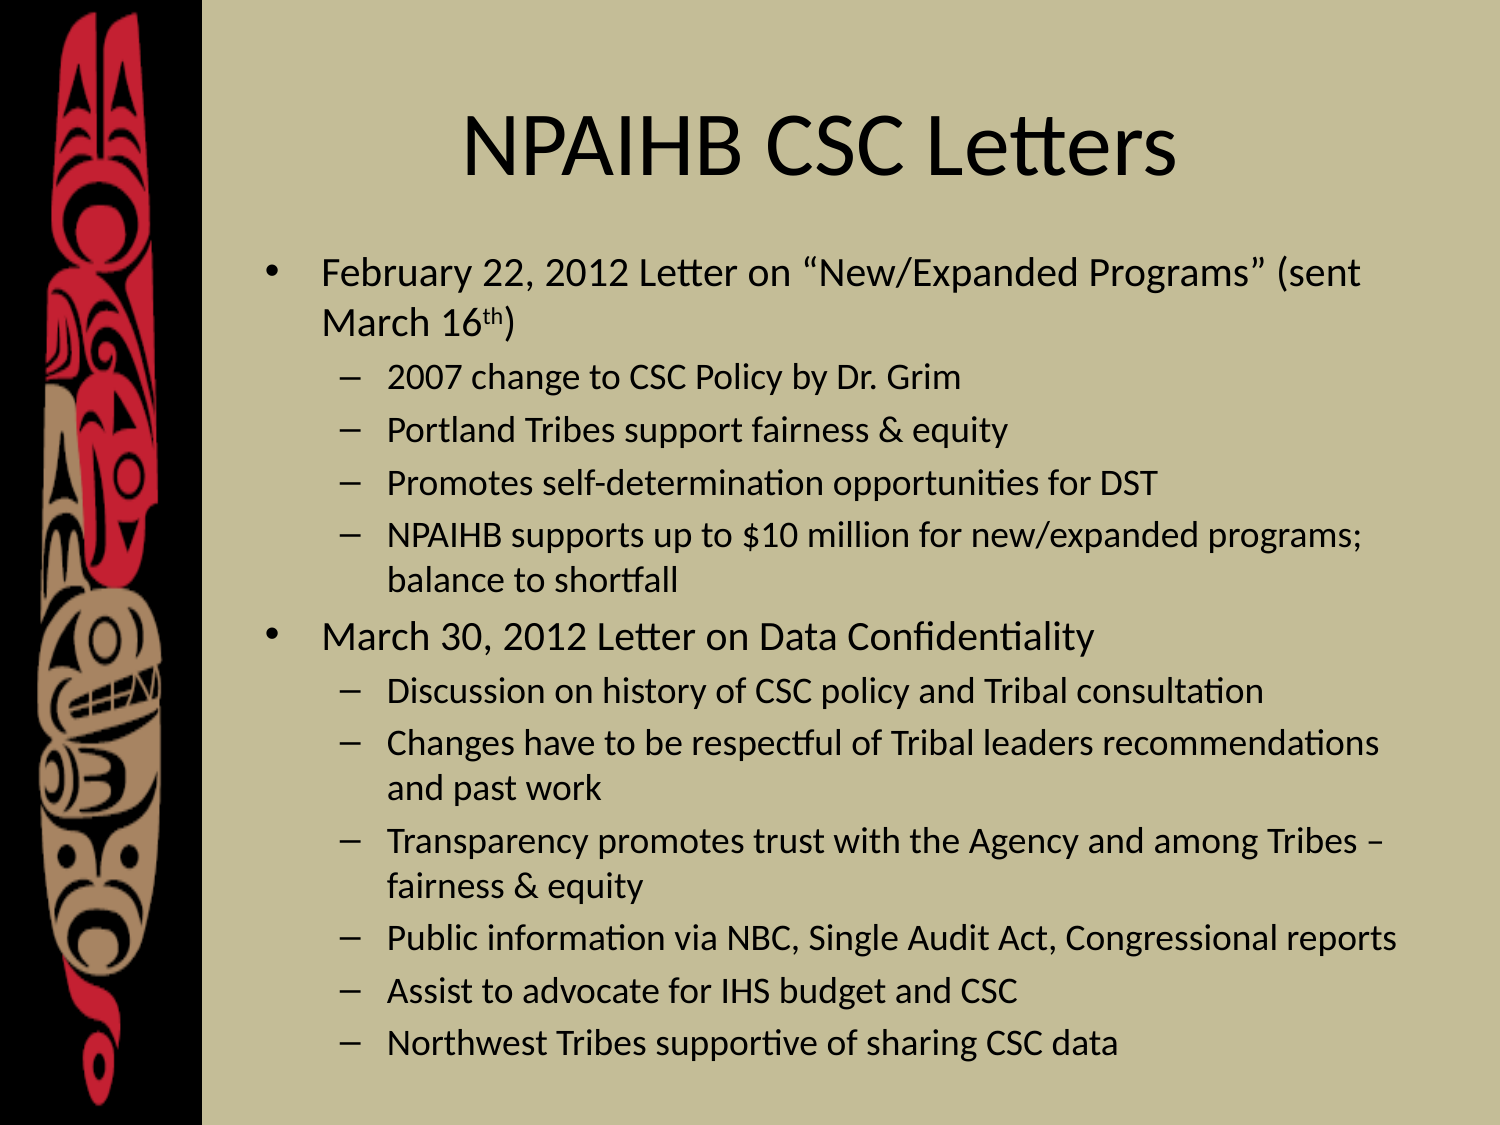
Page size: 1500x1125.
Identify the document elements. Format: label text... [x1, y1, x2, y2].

picture [0, 0, 202, 1125]
list February 22, 2012 Letter on “New/Expanded Programs” (sent March 16th) 2007 change to CSC Policy by Dr. Grim Portland Tribes support fairness & equity Promotes self-determination opportunities for DST NPAIHB supports up to $10 million for new/expanded programs; balance to shortfall March 30, 2012 Letter on Data Confidentiality Discussion on history of CSC policy and Tribal consultation Changes have to be respectful of Tribal leaders recommendations and past work Transparency promotes trust with the Agency and among Tribes – fairness & equity Public information via NBC, Single Audit Act, Congressional reports Assist to advocate for IHS budget and CSC Northwest Tribes supportive of sharing CSC data [249, 237, 1425, 980]
title NPAIHB CSC Letters [237, 45, 1425, 233]
